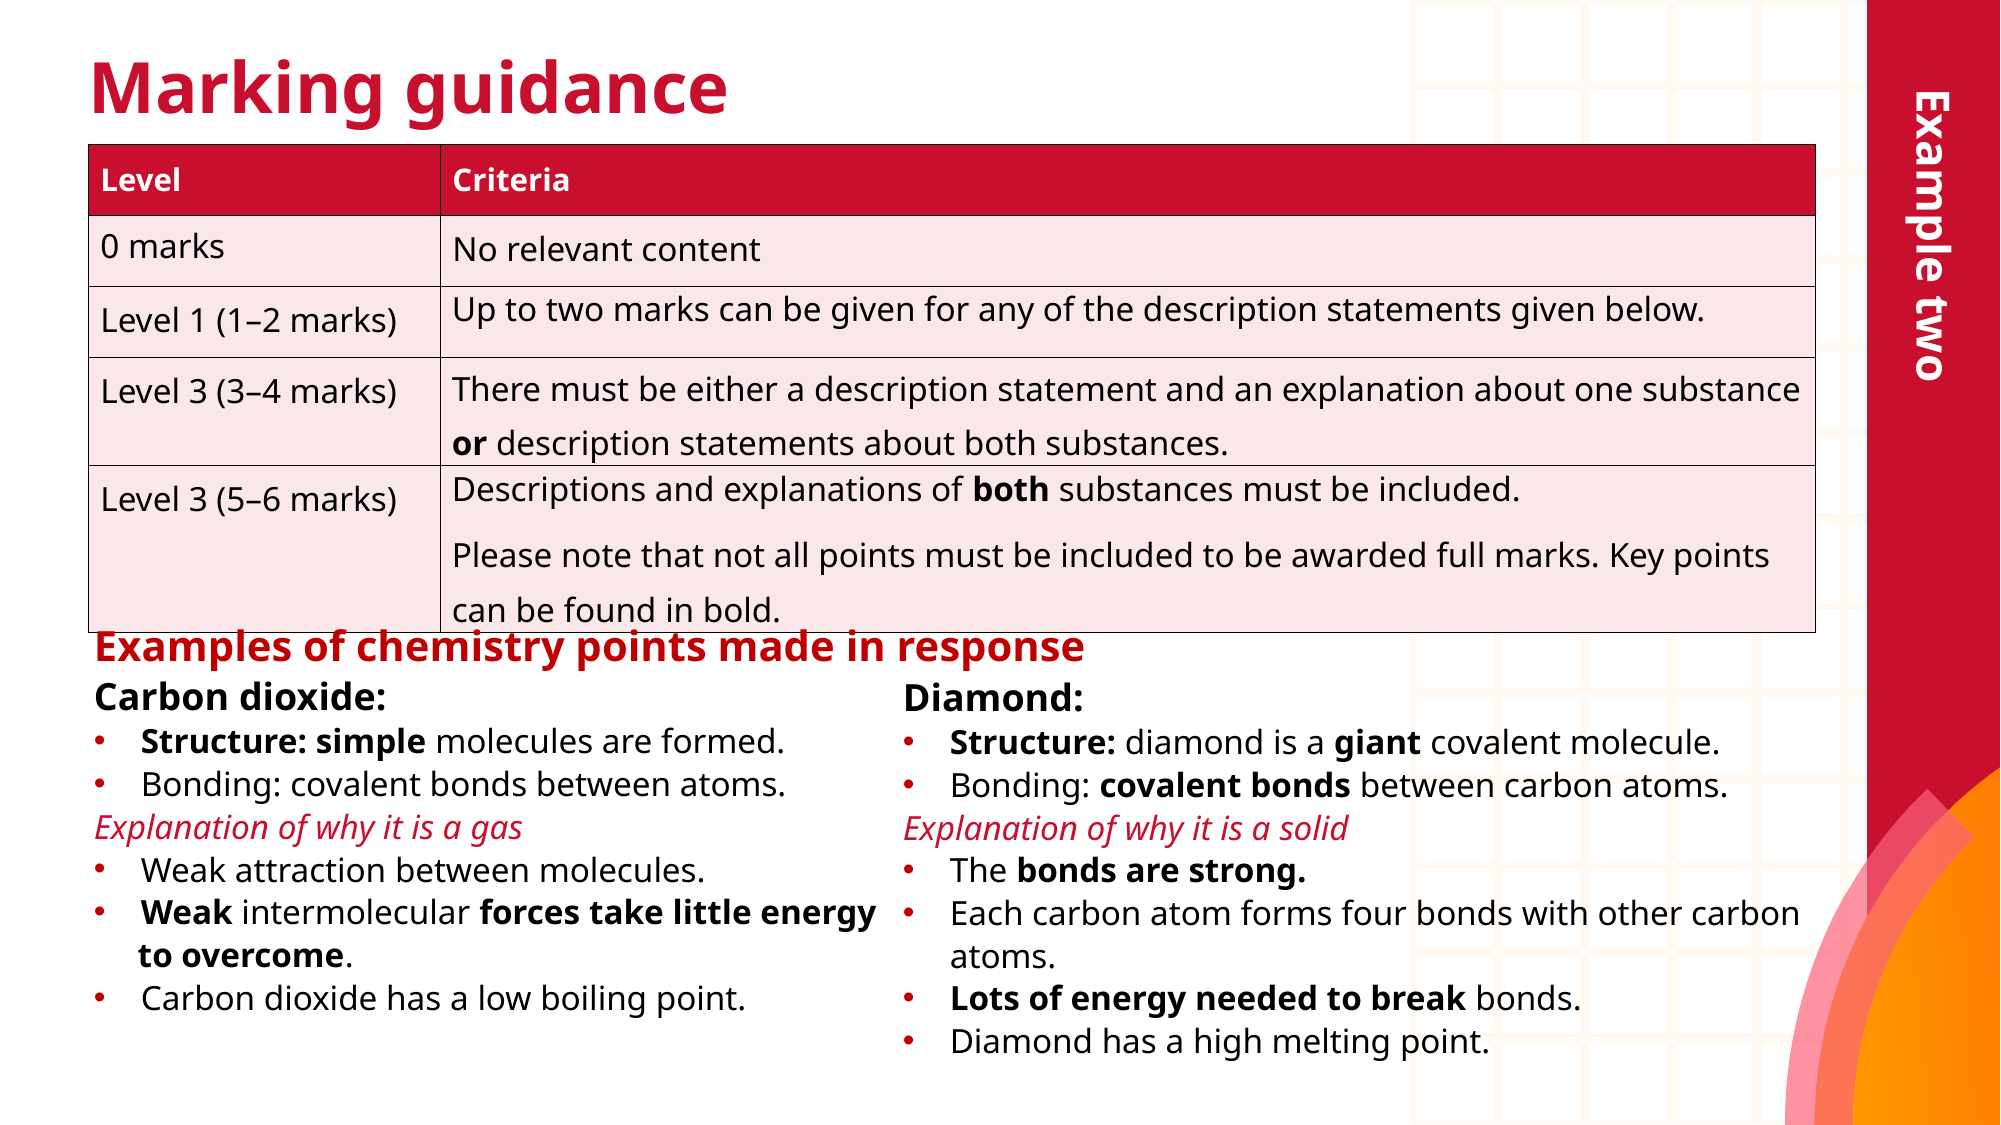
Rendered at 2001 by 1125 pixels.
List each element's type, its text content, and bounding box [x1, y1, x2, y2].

table_cell There must be either a description statement and an explanation about one substance or description statements about both substances. [441, 358, 1815, 465]
table_cell Descriptions and explanations of both substances must be included. Please note that not all points must be included to be awarded full marks. Key points can be found in bold. [441, 466, 1815, 573]
text_box Diamond: Structure: diamond is a giant covalent molecule. Bonding: covalent bonds between carbon atoms. Explanation of why it is a solid The bonds are strong. Each carbon atom forms four bonds with other carbon atoms. Lots of energy needed to break bonds. Diamond has a high melting point. [888, 662, 1838, 1113]
table_cell Up to two marks can be given for any of the description statements given below. [441, 287, 1815, 357]
table_cell Level 3 (5–6 marks) [89, 466, 440, 573]
table_cell Level 3 (3–4 marks) [89, 358, 440, 465]
table_cell No relevant content [441, 216, 1815, 286]
title Marking guidance [88, 52, 1743, 125]
text_box Example two [1867, 88, 2000, 765]
table_cell Level 1 (1–2 marks) [89, 287, 440, 357]
picture [1411, 0, 2000, 1125]
table_header Criteria [441, 145, 1815, 215]
table_cell 0 marks [89, 216, 440, 286]
table_header Level [89, 145, 440, 215]
text_box Examples of chemistry points made in response Carbon dioxide: Structure: simple molecules are formed. Bonding: covalent bonds between atoms. Explanation of why it is a gas Weak attraction between molecules. Weak intermolecular forces take little energy to overcome. Carbon dioxide has a low boiling point. [79, 573, 1816, 1062]
